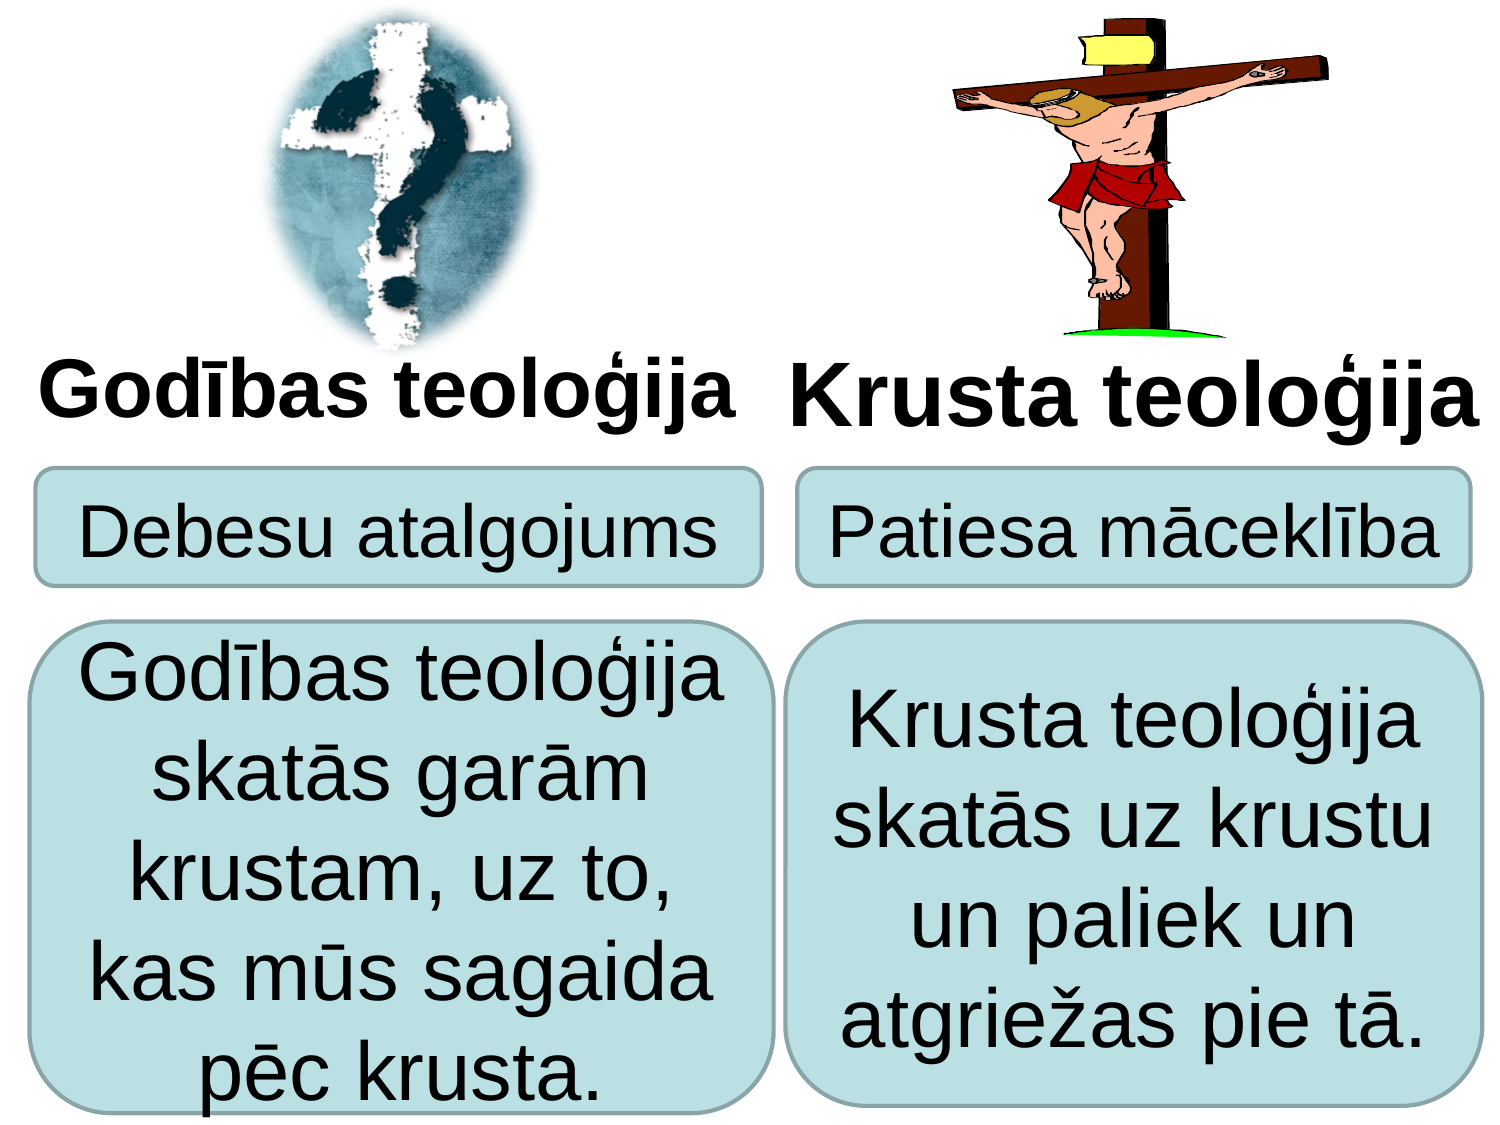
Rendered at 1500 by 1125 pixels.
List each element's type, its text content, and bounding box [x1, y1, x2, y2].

text_box Patiesa māceklība [795, 465, 1473, 589]
text_box Debesu atalgojums [33, 465, 764, 589]
text_box Godības teoloģija skatās garām krustam, uz to, kas mūs sagaida pēc krusta. [27, 619, 776, 1116]
text_box Godības teoloģija [0, 326, 774, 514]
picture [253, 0, 544, 362]
text_box Krusta teoloģija skatās uz krustu un paliek un atgriežas pie tā. [783, 619, 1485, 1108]
text_box Krusta teoloģija [767, 327, 1500, 516]
picture [950, 17, 1330, 339]
